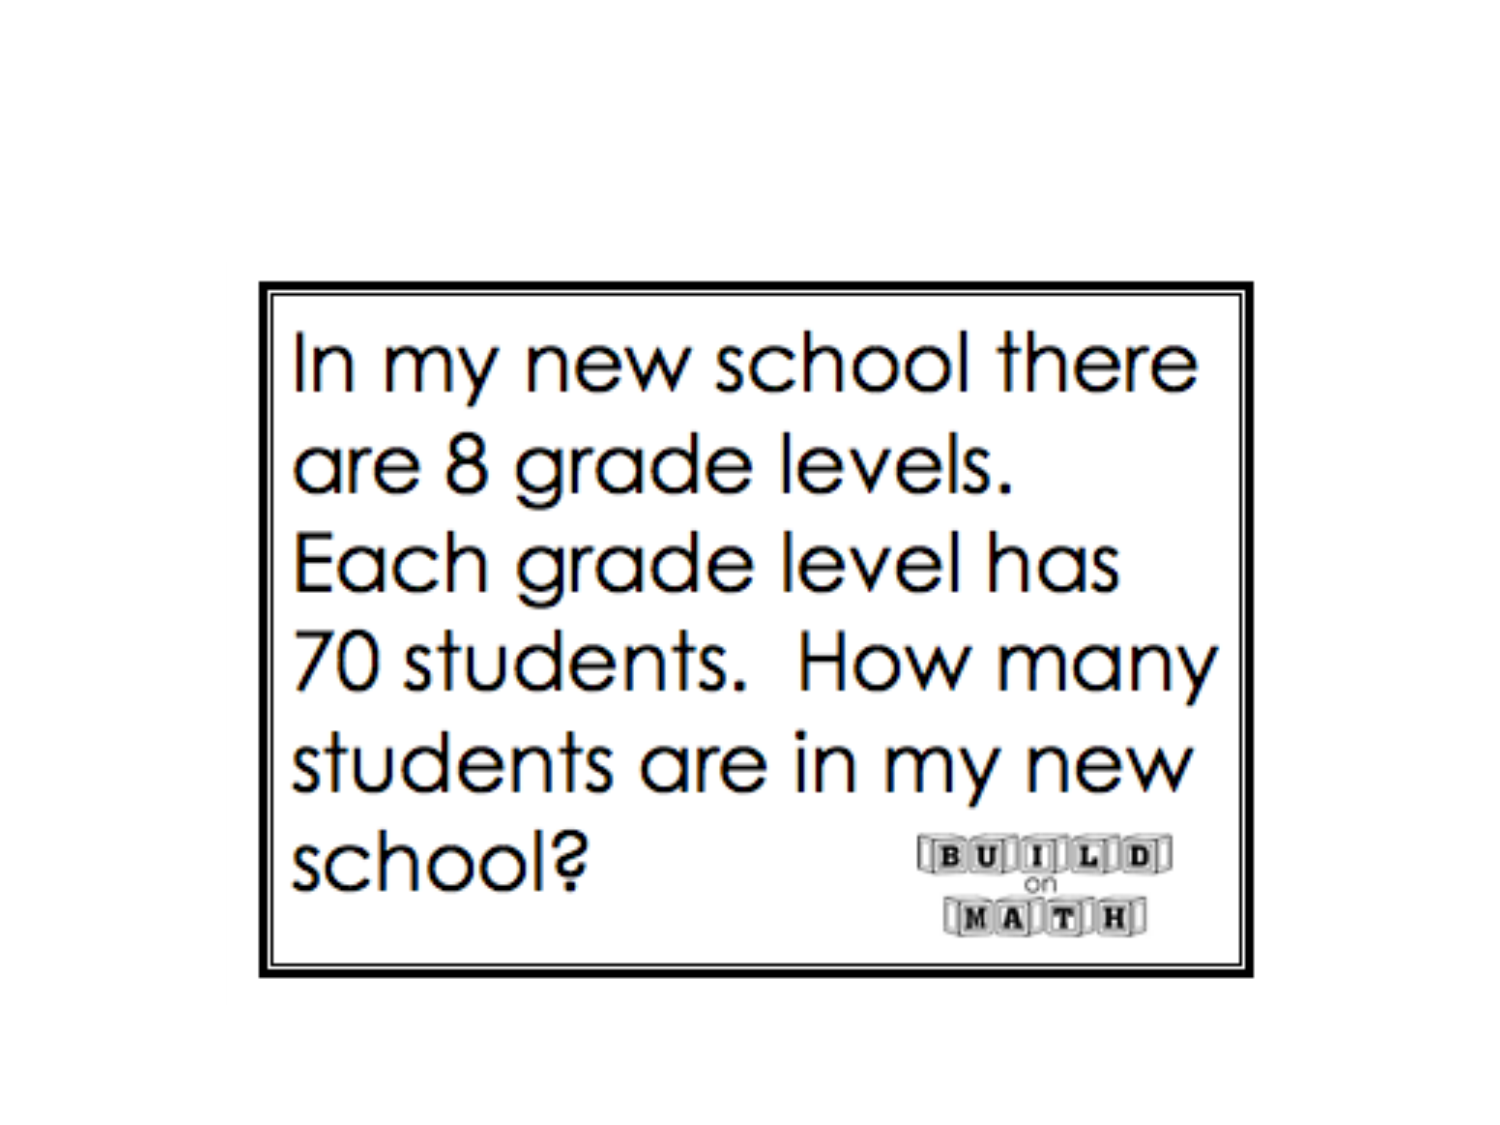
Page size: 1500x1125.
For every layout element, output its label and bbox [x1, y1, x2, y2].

list [74, 262, 1426, 1006]
